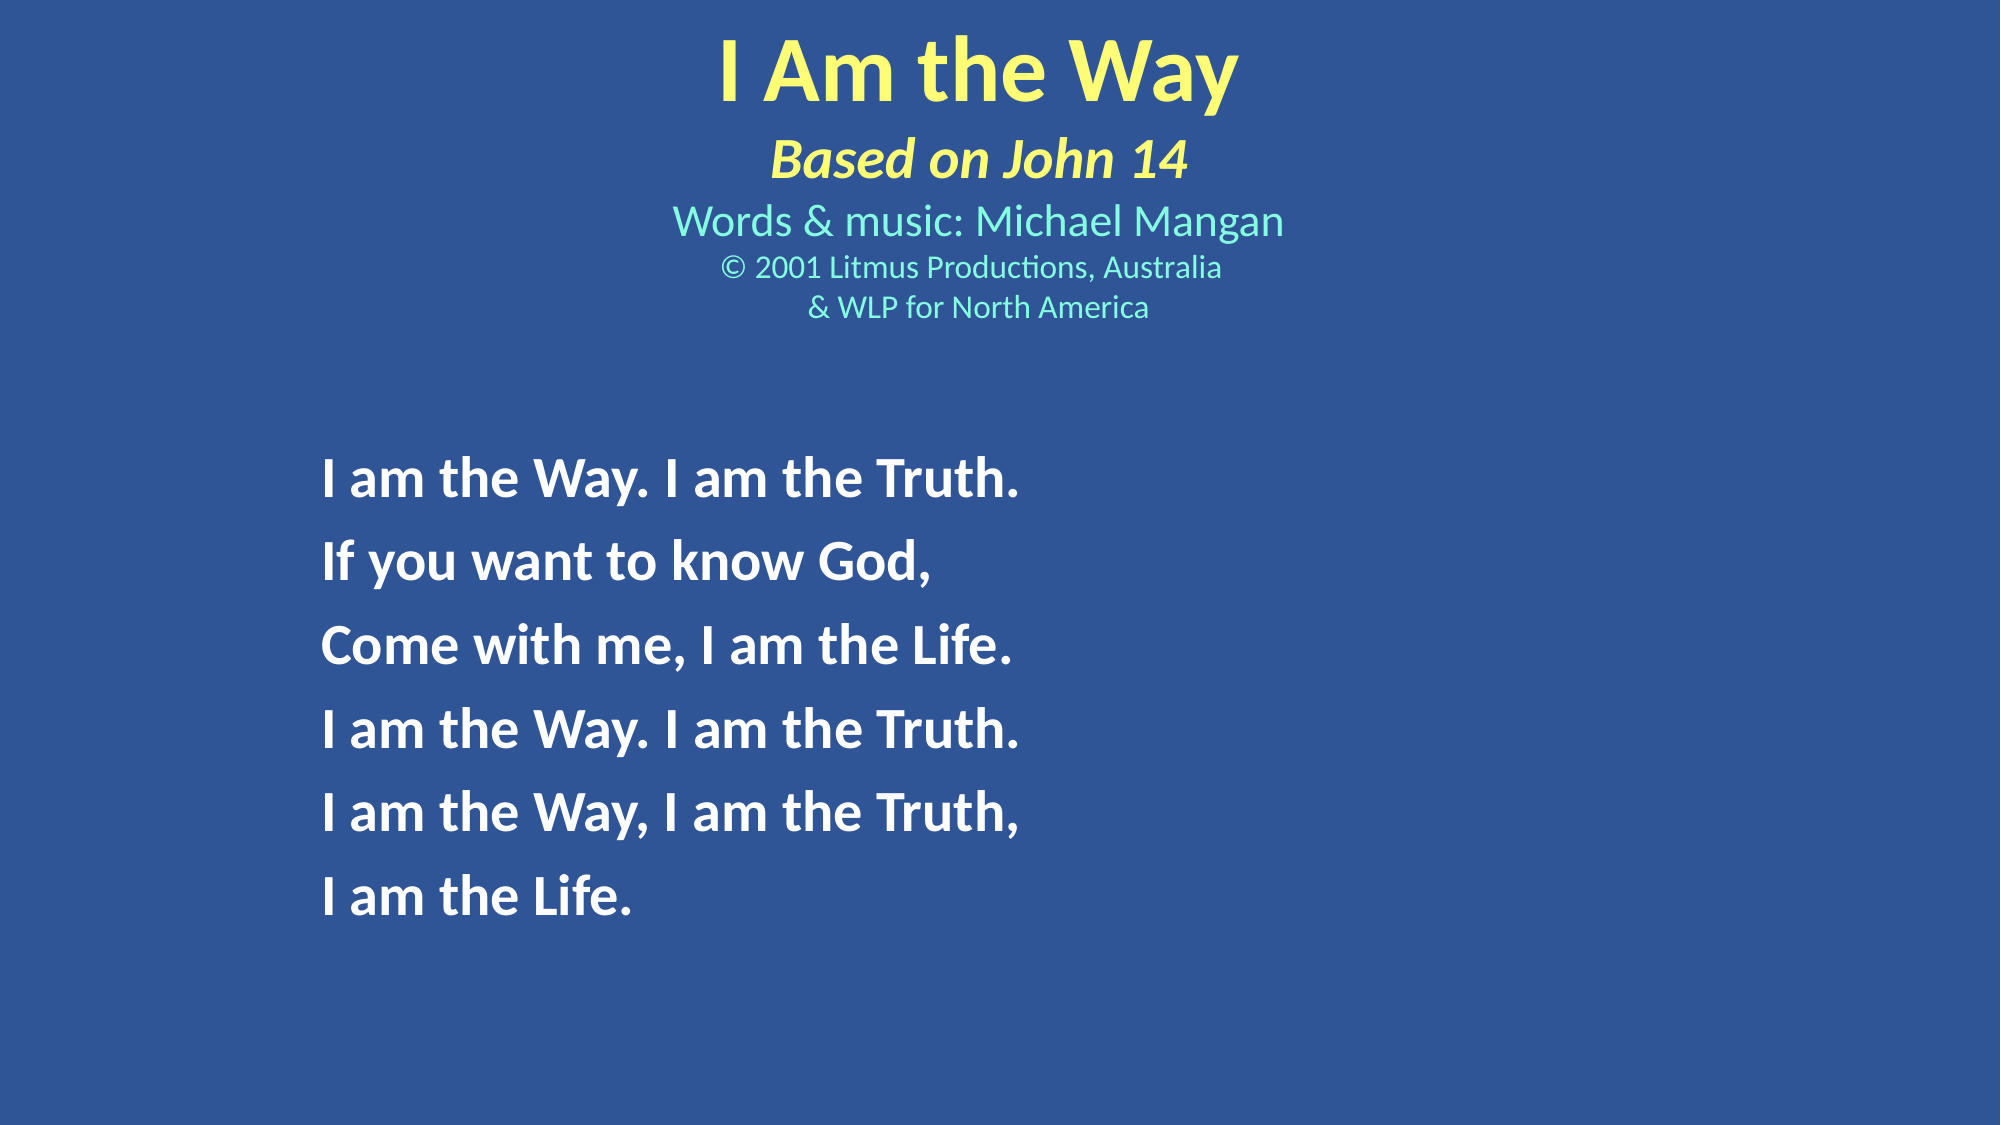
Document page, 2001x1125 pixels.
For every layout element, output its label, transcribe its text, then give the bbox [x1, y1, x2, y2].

list I am the Way. I am the Truth. If you want to know God, Come with me, I am the Life. I am the Way. I am the Truth. I am the Way, I am the Truth, I am the Life. [306, 439, 1694, 972]
text_box I Am the Way Based on John 14 Words & music: Michael Mangan © 2001 Litmus Productions, Australia & WLP for North America [291, 7, 1667, 327]
